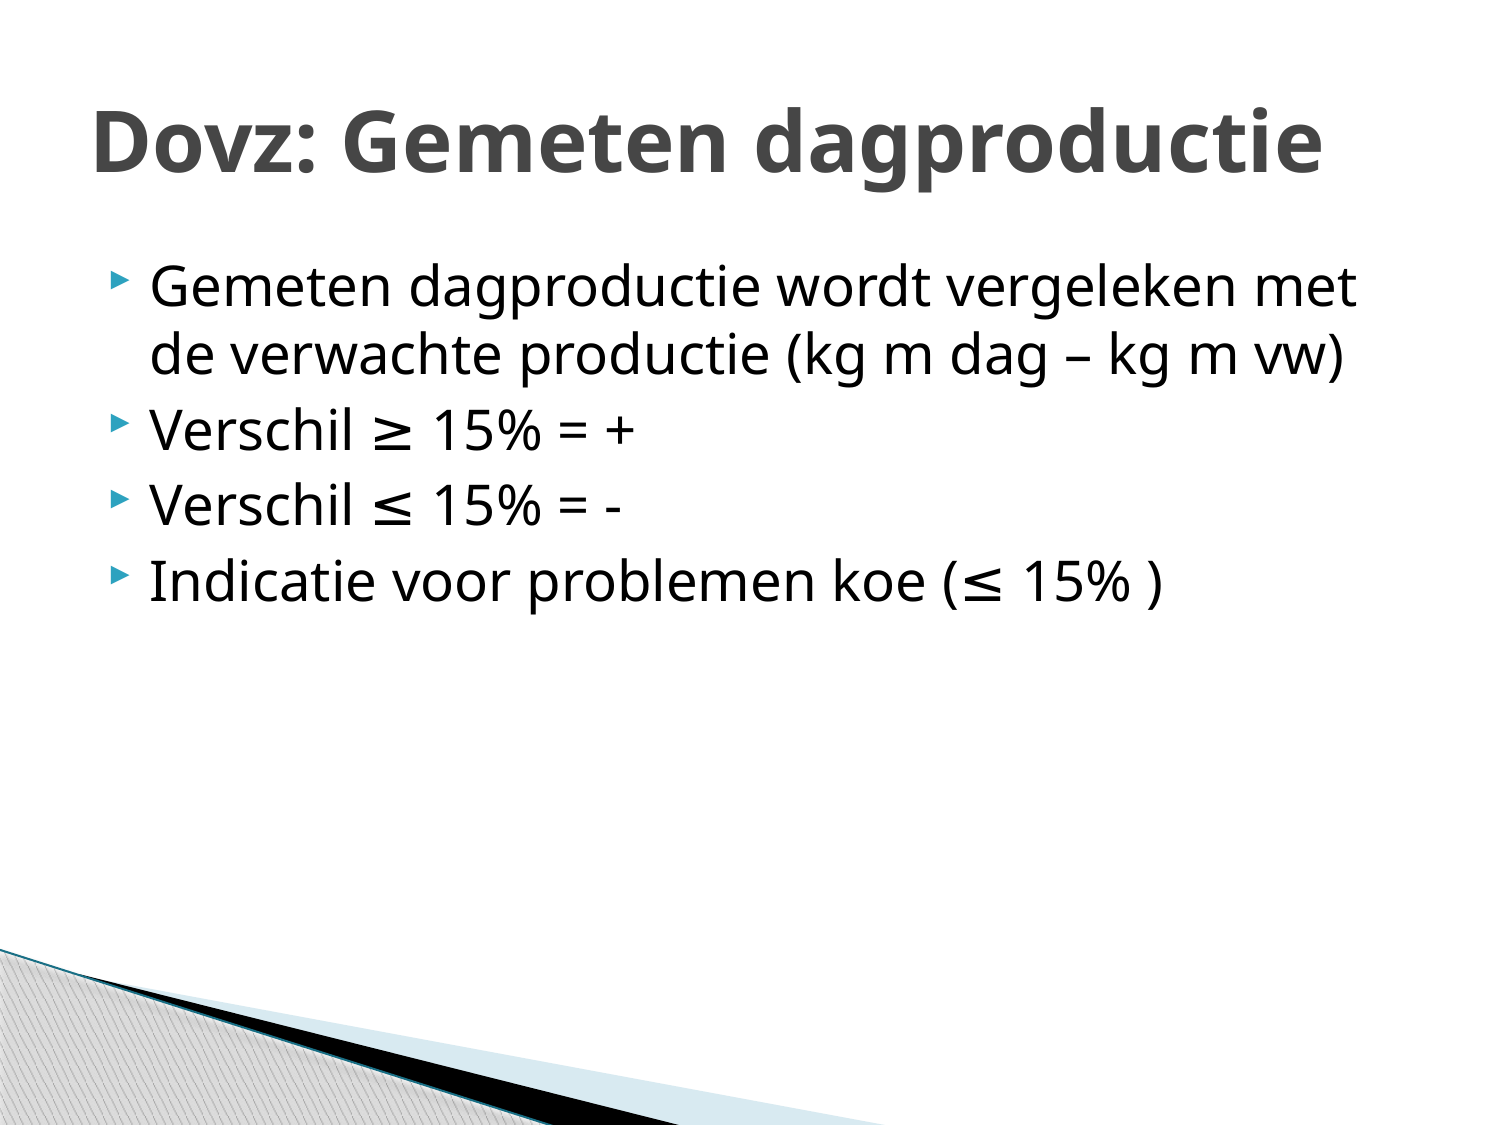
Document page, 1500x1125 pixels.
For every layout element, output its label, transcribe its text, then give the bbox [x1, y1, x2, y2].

title Dovz: Gemeten dagproductie [75, 45, 1425, 233]
list Gemeten dagproductie wordt vergeleken met de verwachte productie (kg m dag – kg m vw) Verschil ≥ 15% = + Verschil ≤ 15% = - Indicatie voor problemen koe (≤ 15% ) [75, 243, 1425, 986]
